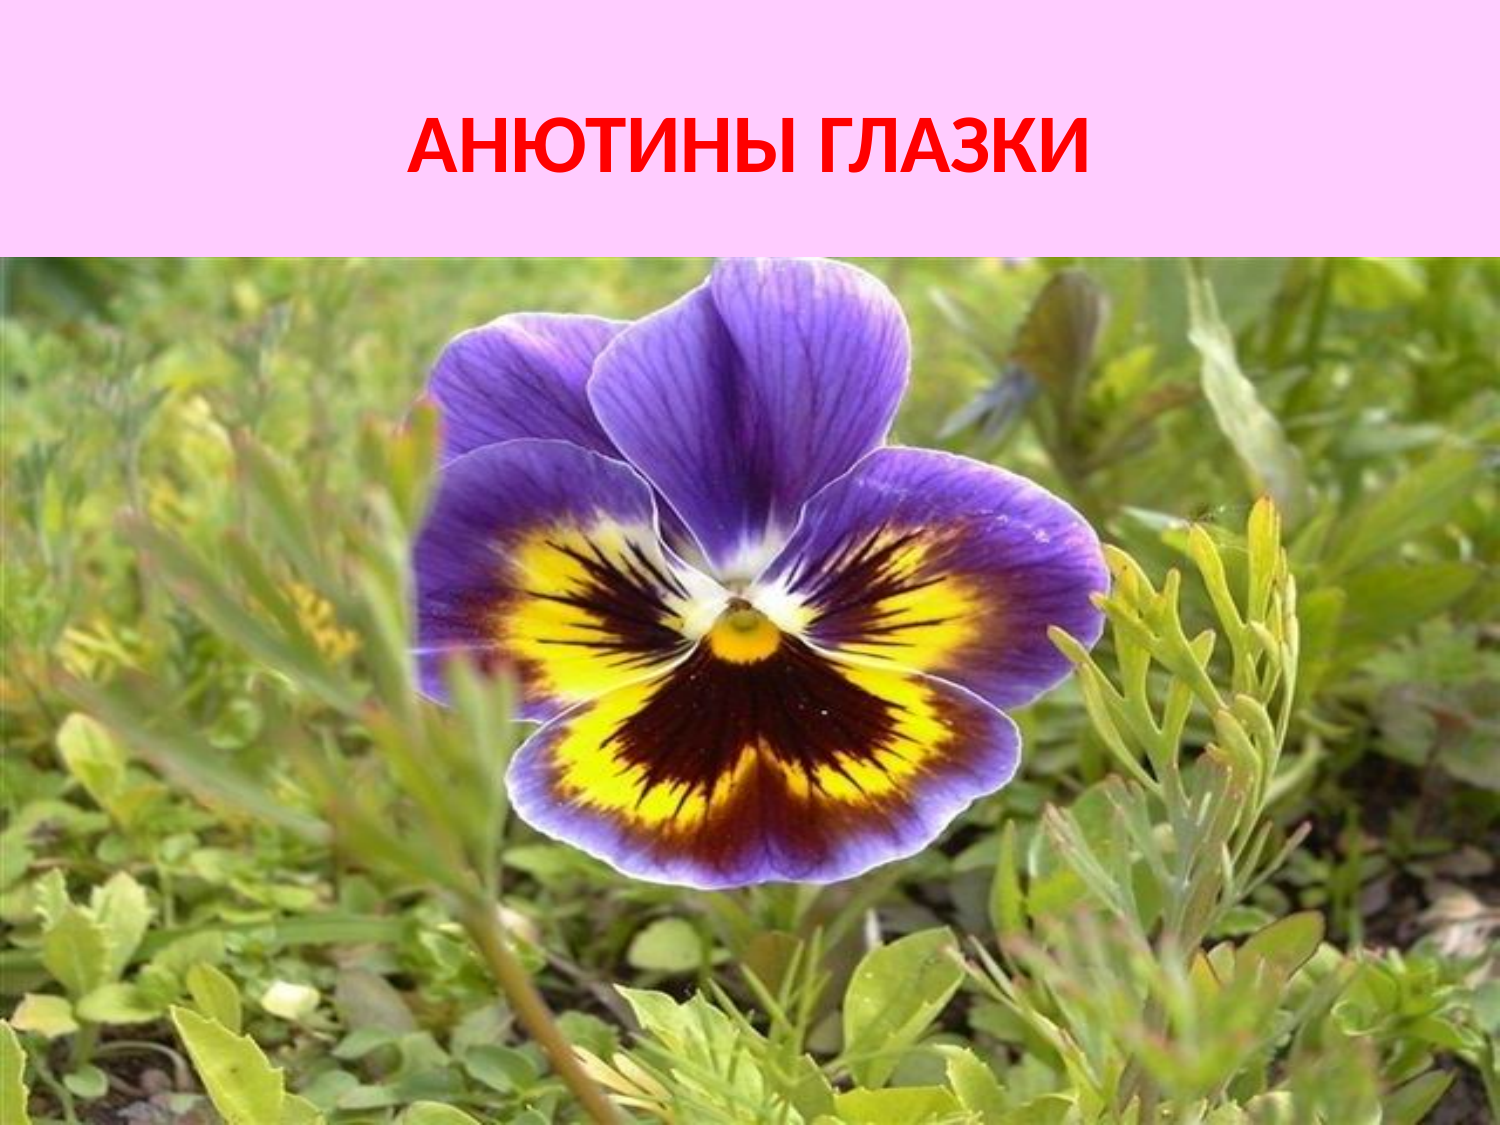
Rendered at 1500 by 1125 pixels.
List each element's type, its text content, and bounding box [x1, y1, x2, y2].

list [0, 257, 1500, 1125]
title АНЮТИНЫ ГЛАЗКИ [75, 45, 1425, 233]
